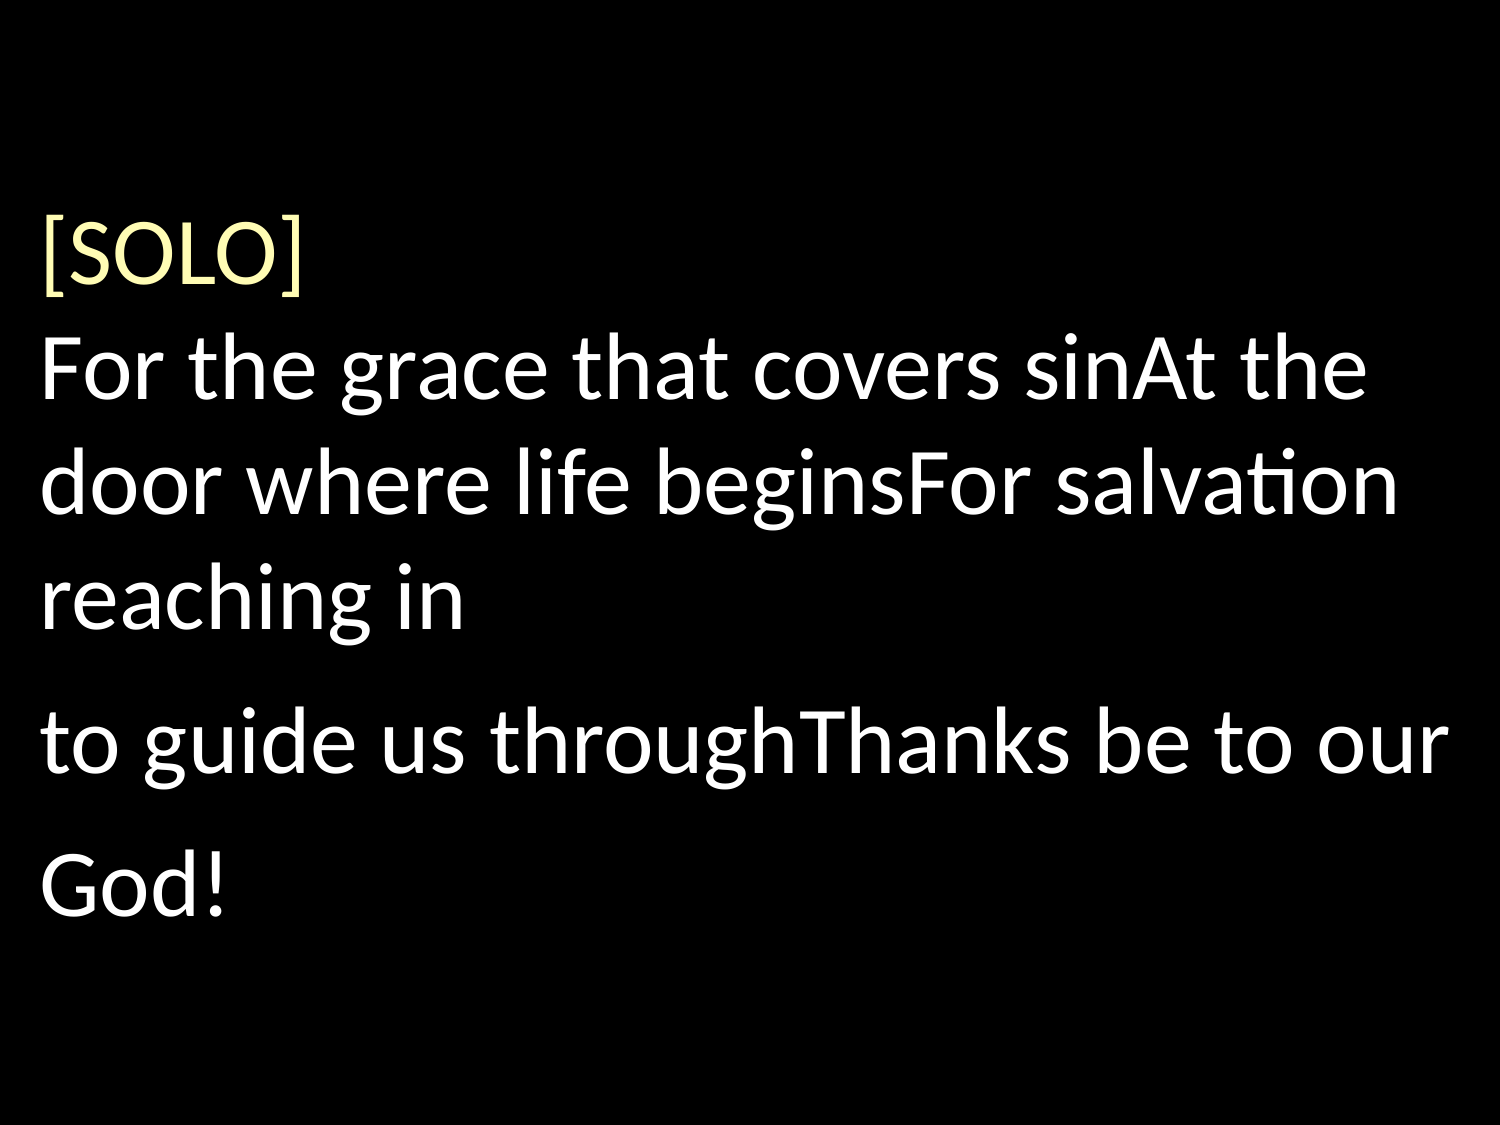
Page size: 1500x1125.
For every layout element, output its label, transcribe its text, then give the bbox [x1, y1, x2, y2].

text_box [SOLO] For the grace that covers sin At the door where life begins For salvation reaching in to guide us through Thanks be to our God! [24, 24, 1475, 1100]
